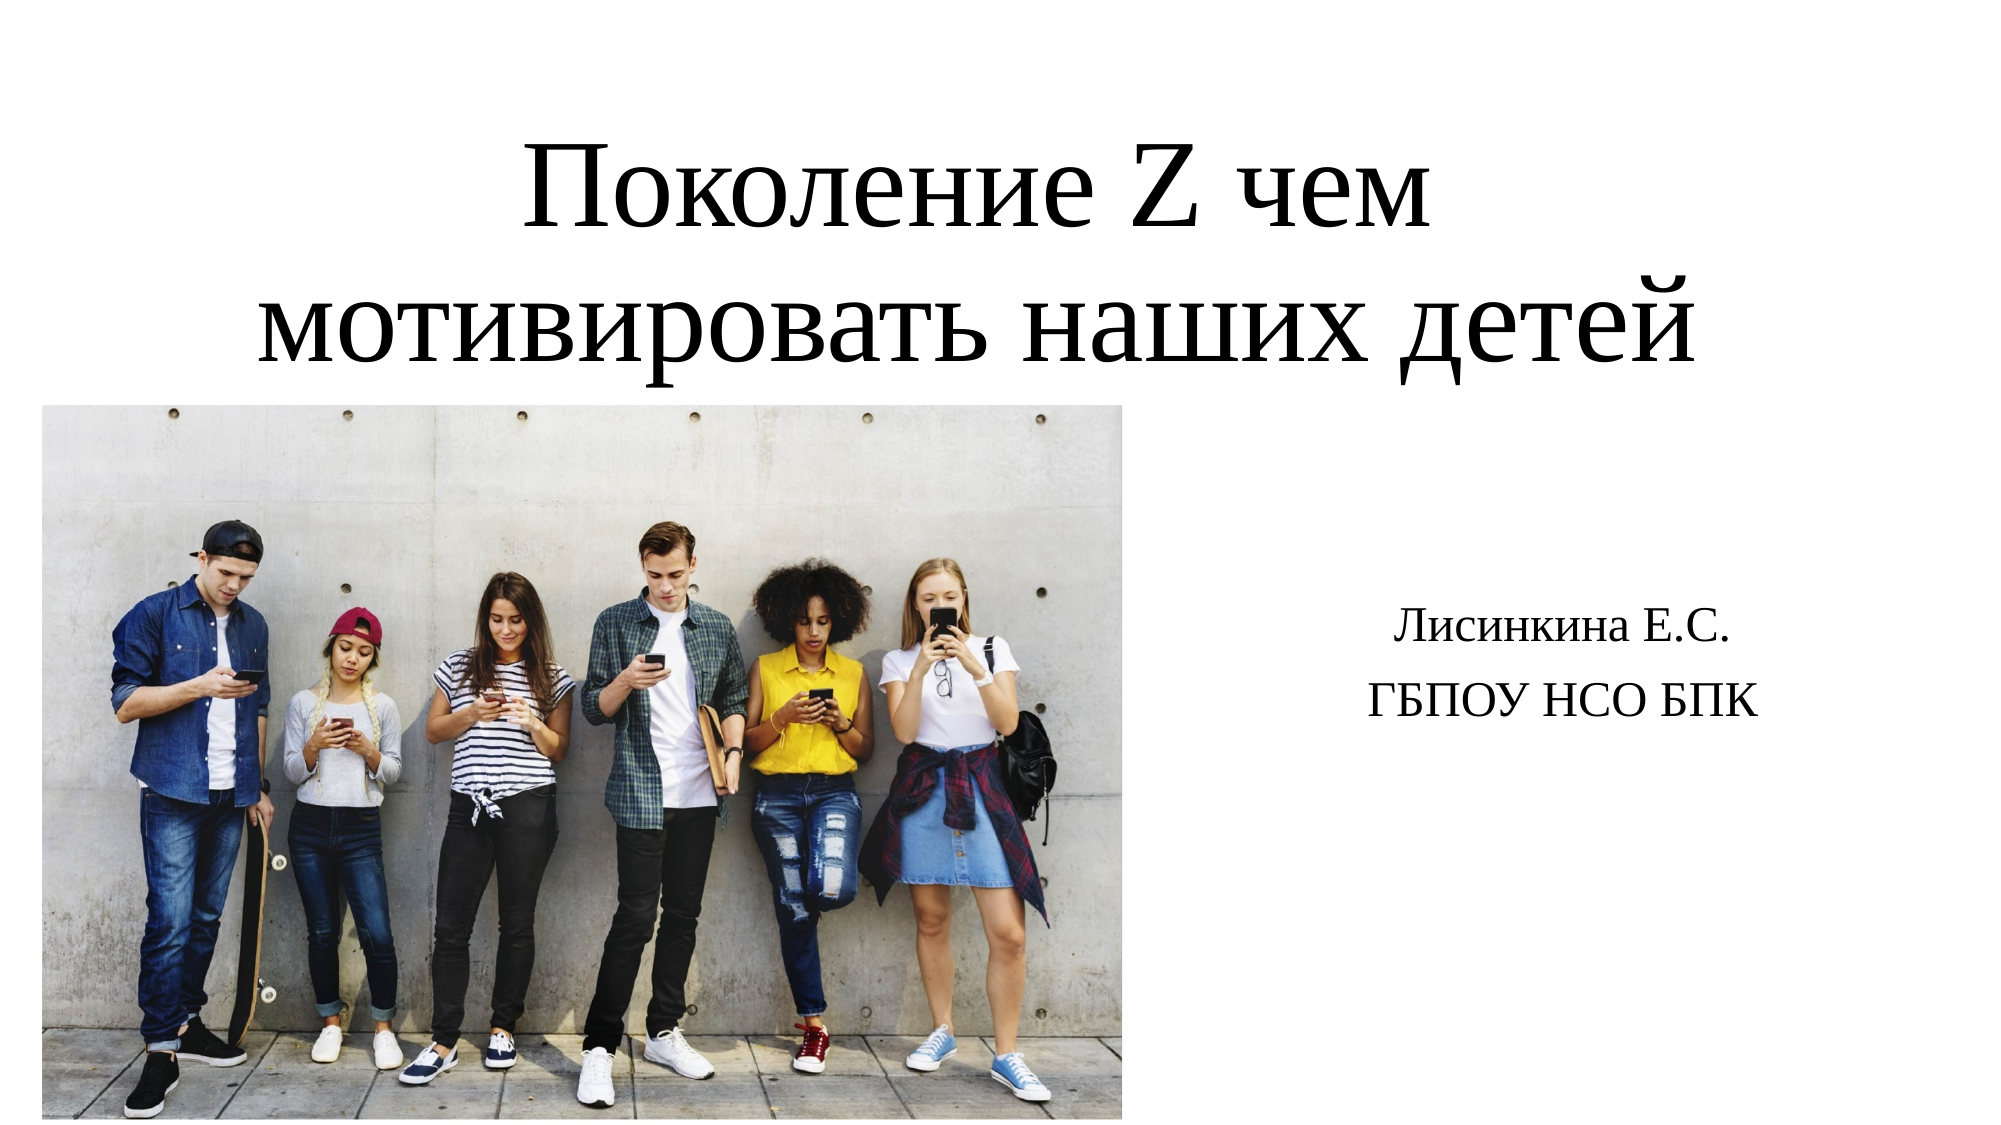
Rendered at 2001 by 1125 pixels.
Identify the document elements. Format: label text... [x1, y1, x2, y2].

title Поколение Z чем мотивировать наших детей [227, 4, 1728, 397]
picture [33, 396, 1131, 1125]
subtitle Лисинкина Е.С. ГБПОУ НСО БПК [1164, 590, 1962, 863]
